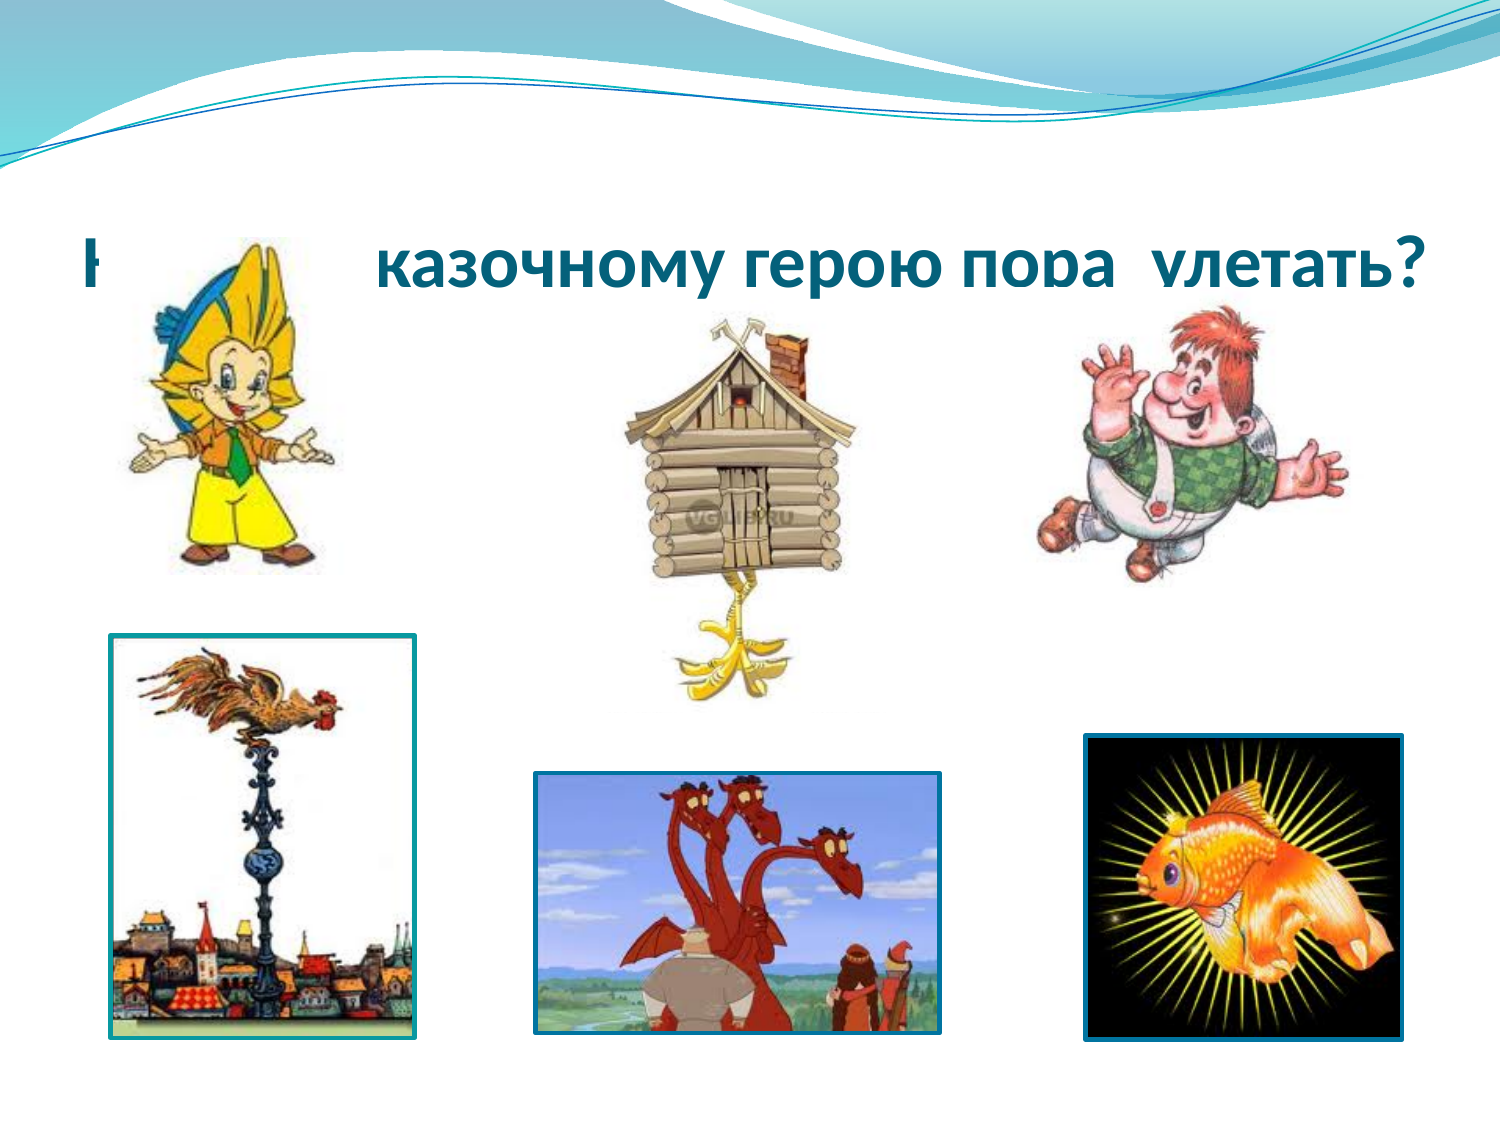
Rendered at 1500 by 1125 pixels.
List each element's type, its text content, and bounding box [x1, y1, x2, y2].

picture [1089, 739, 1399, 1036]
picture [999, 287, 1385, 608]
picture [99, 237, 379, 576]
picture [599, 299, 887, 713]
picture [112, 637, 413, 1037]
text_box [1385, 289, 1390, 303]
text_box Б Р И [92, 238, 99, 303]
picture [539, 776, 936, 1030]
title Какому сказочному герою пора улетать? [75, 115, 1438, 303]
text_box Б Р И [379, 240, 384, 303]
text_box Б Р И [992, 288, 999, 303]
